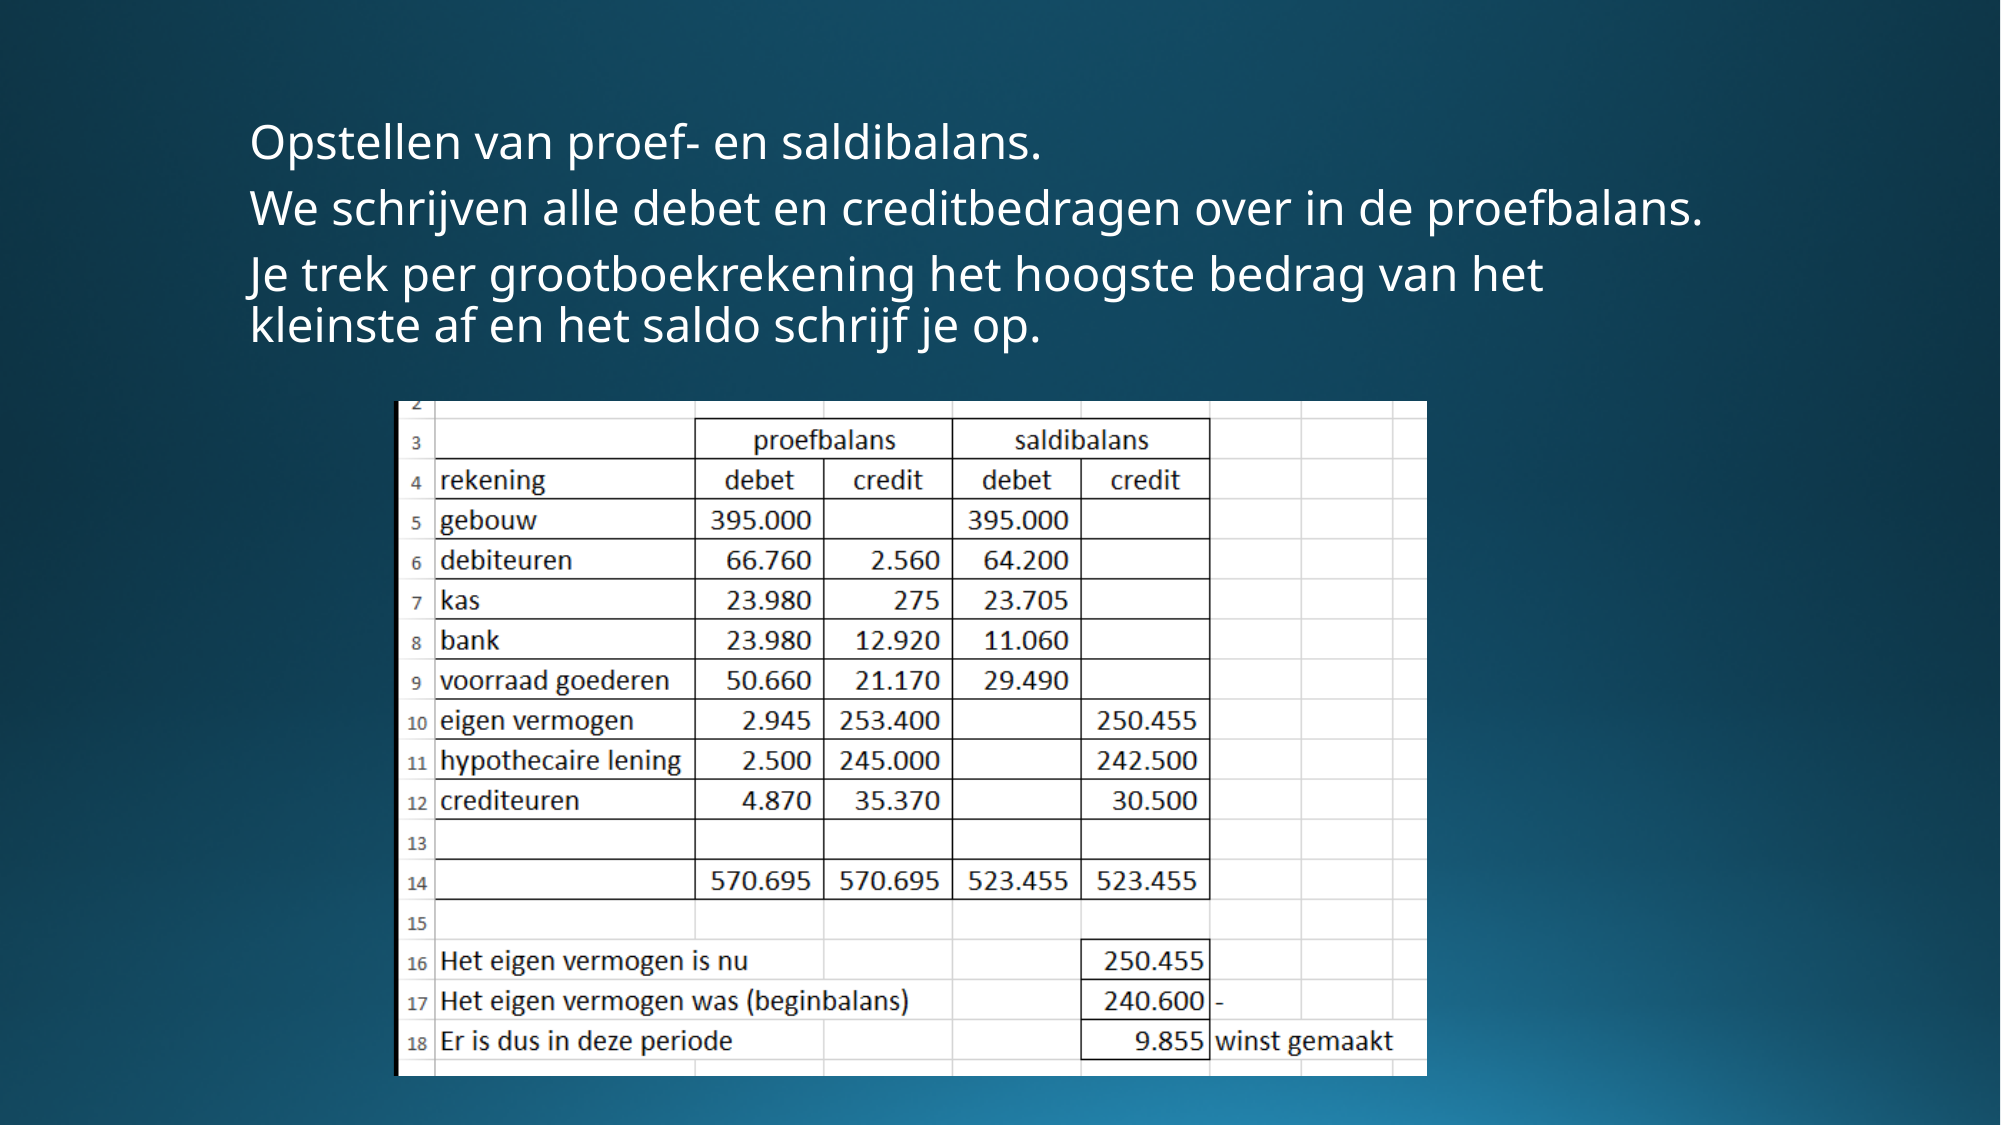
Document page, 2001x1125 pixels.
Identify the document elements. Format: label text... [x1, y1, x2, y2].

subtitle Opstellen van proef- en saldibalans. We schrijven alle debet en creditbedragen over in de proefbalans. Je trek per grootboekrekening het hoogste bedrag van het kleinste af en het saldo schrijf je op. [234, 63, 1735, 360]
picture [0, 0, 2001, 1125]
